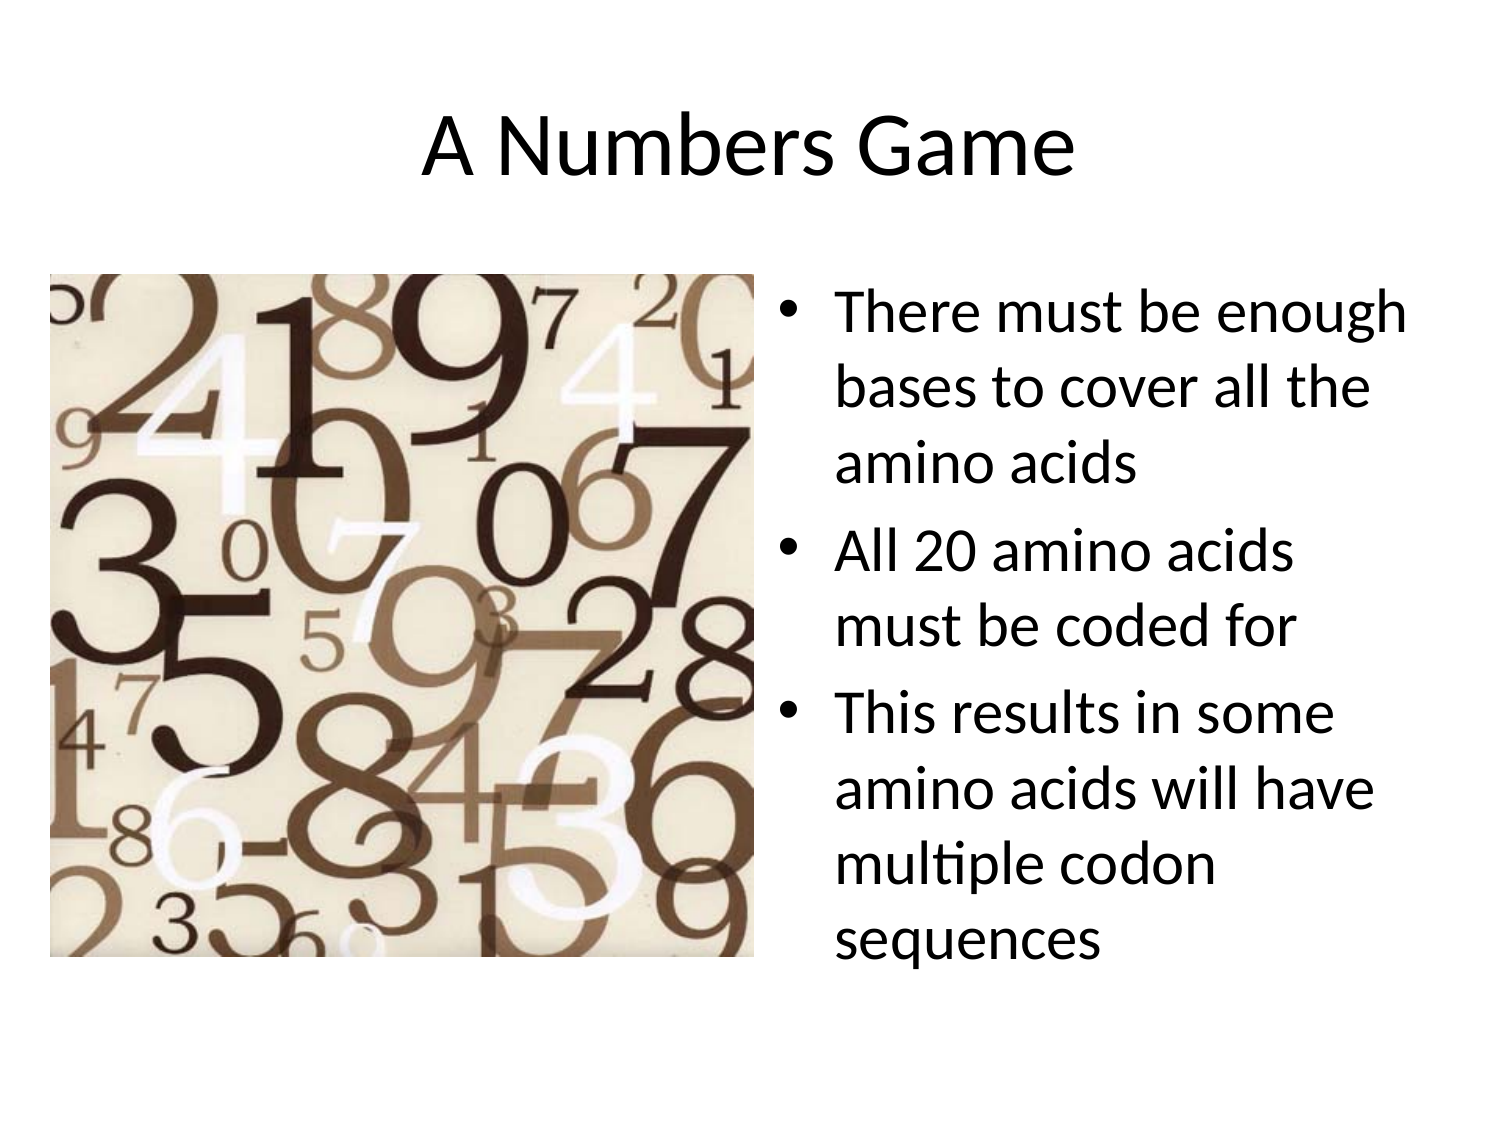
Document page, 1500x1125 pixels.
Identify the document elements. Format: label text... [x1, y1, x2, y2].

picture [49, 274, 754, 957]
list There must be enough bases to cover all the amino acids All 20 amino acids must be coded for This results in some amino acids will have multiple codon sequences [762, 262, 1425, 1005]
title A Numbers Game [75, 45, 1425, 233]
